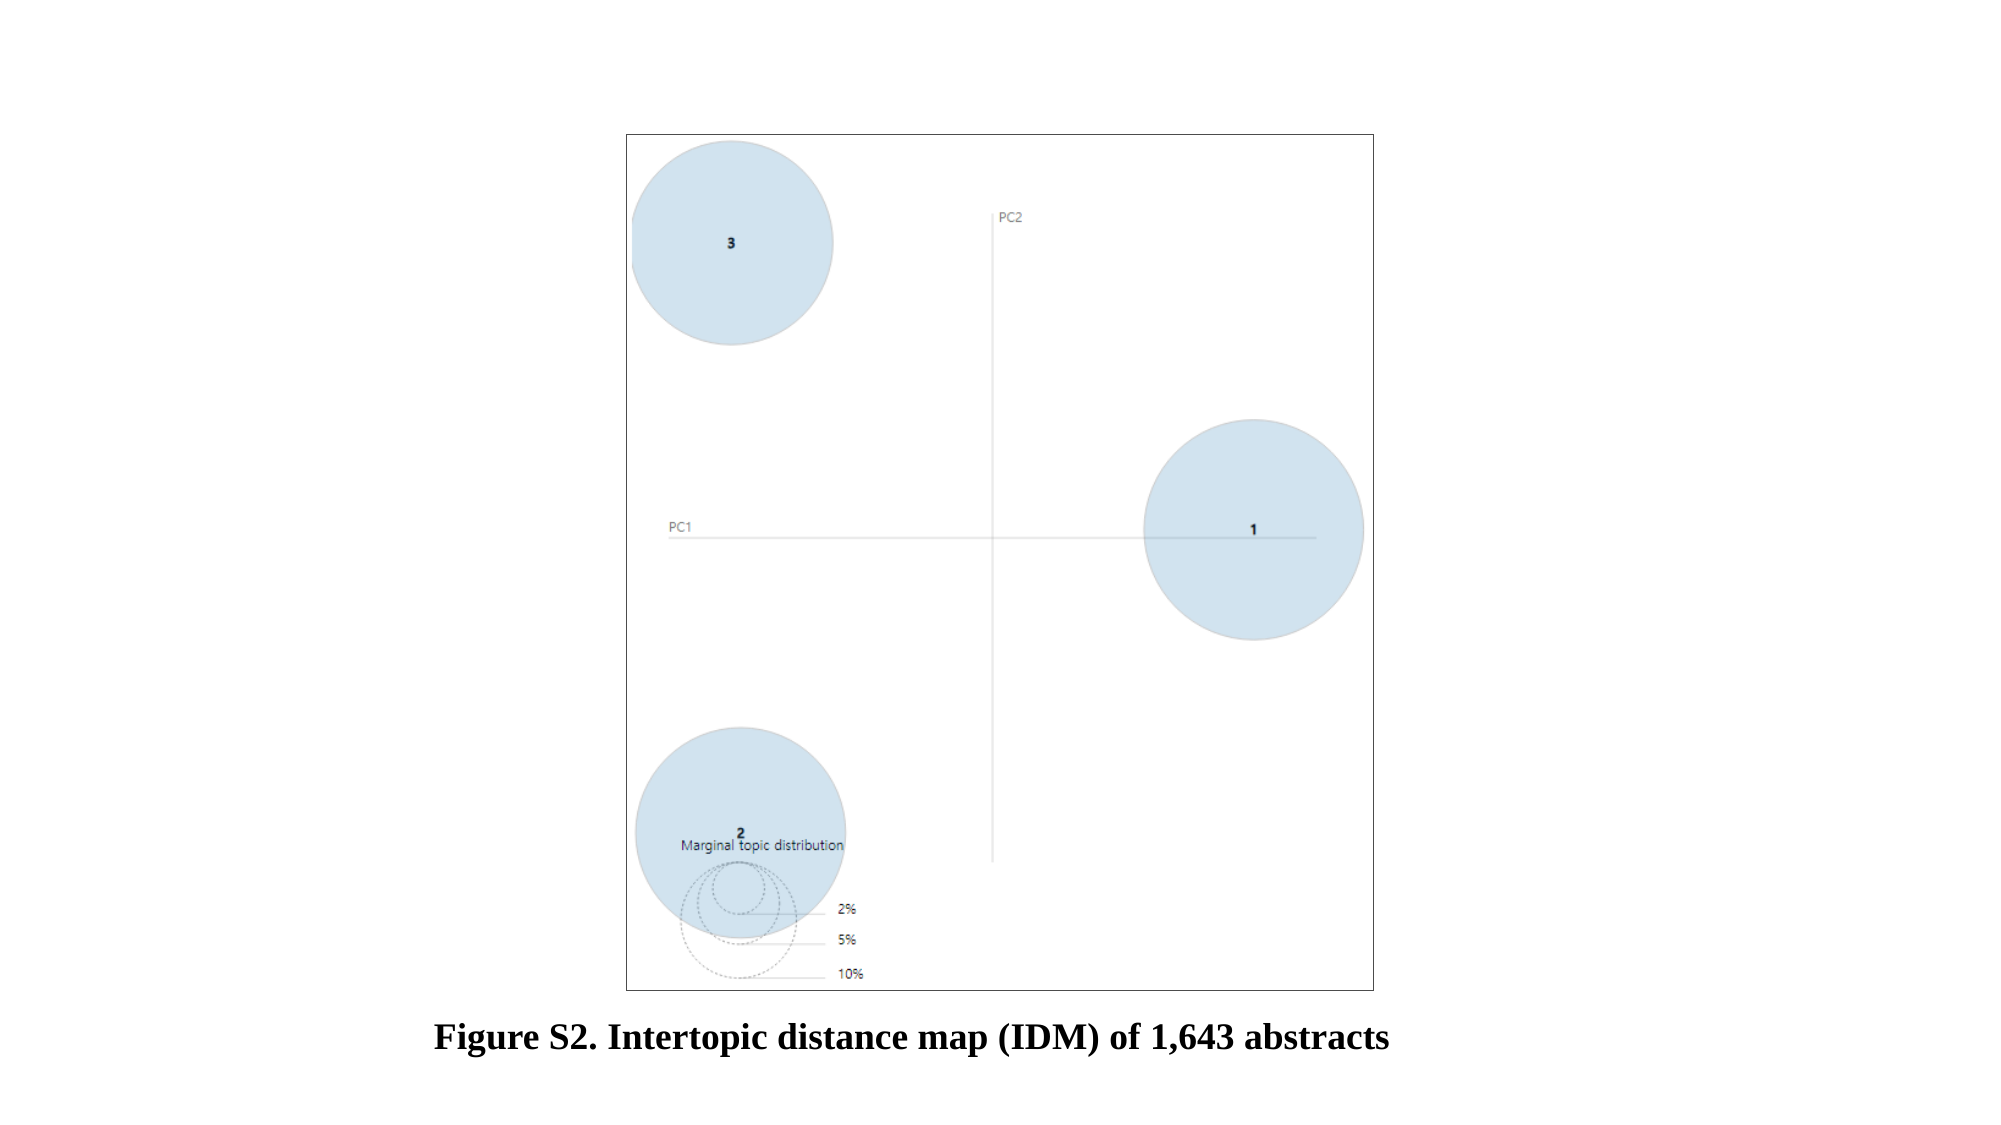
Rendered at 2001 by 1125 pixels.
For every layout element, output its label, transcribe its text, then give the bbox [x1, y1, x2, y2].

picture [626, 134, 1374, 991]
text_box Figure S2. Intertopic distance map (IDM) of 1,643 abstracts [419, 1004, 1573, 1065]
